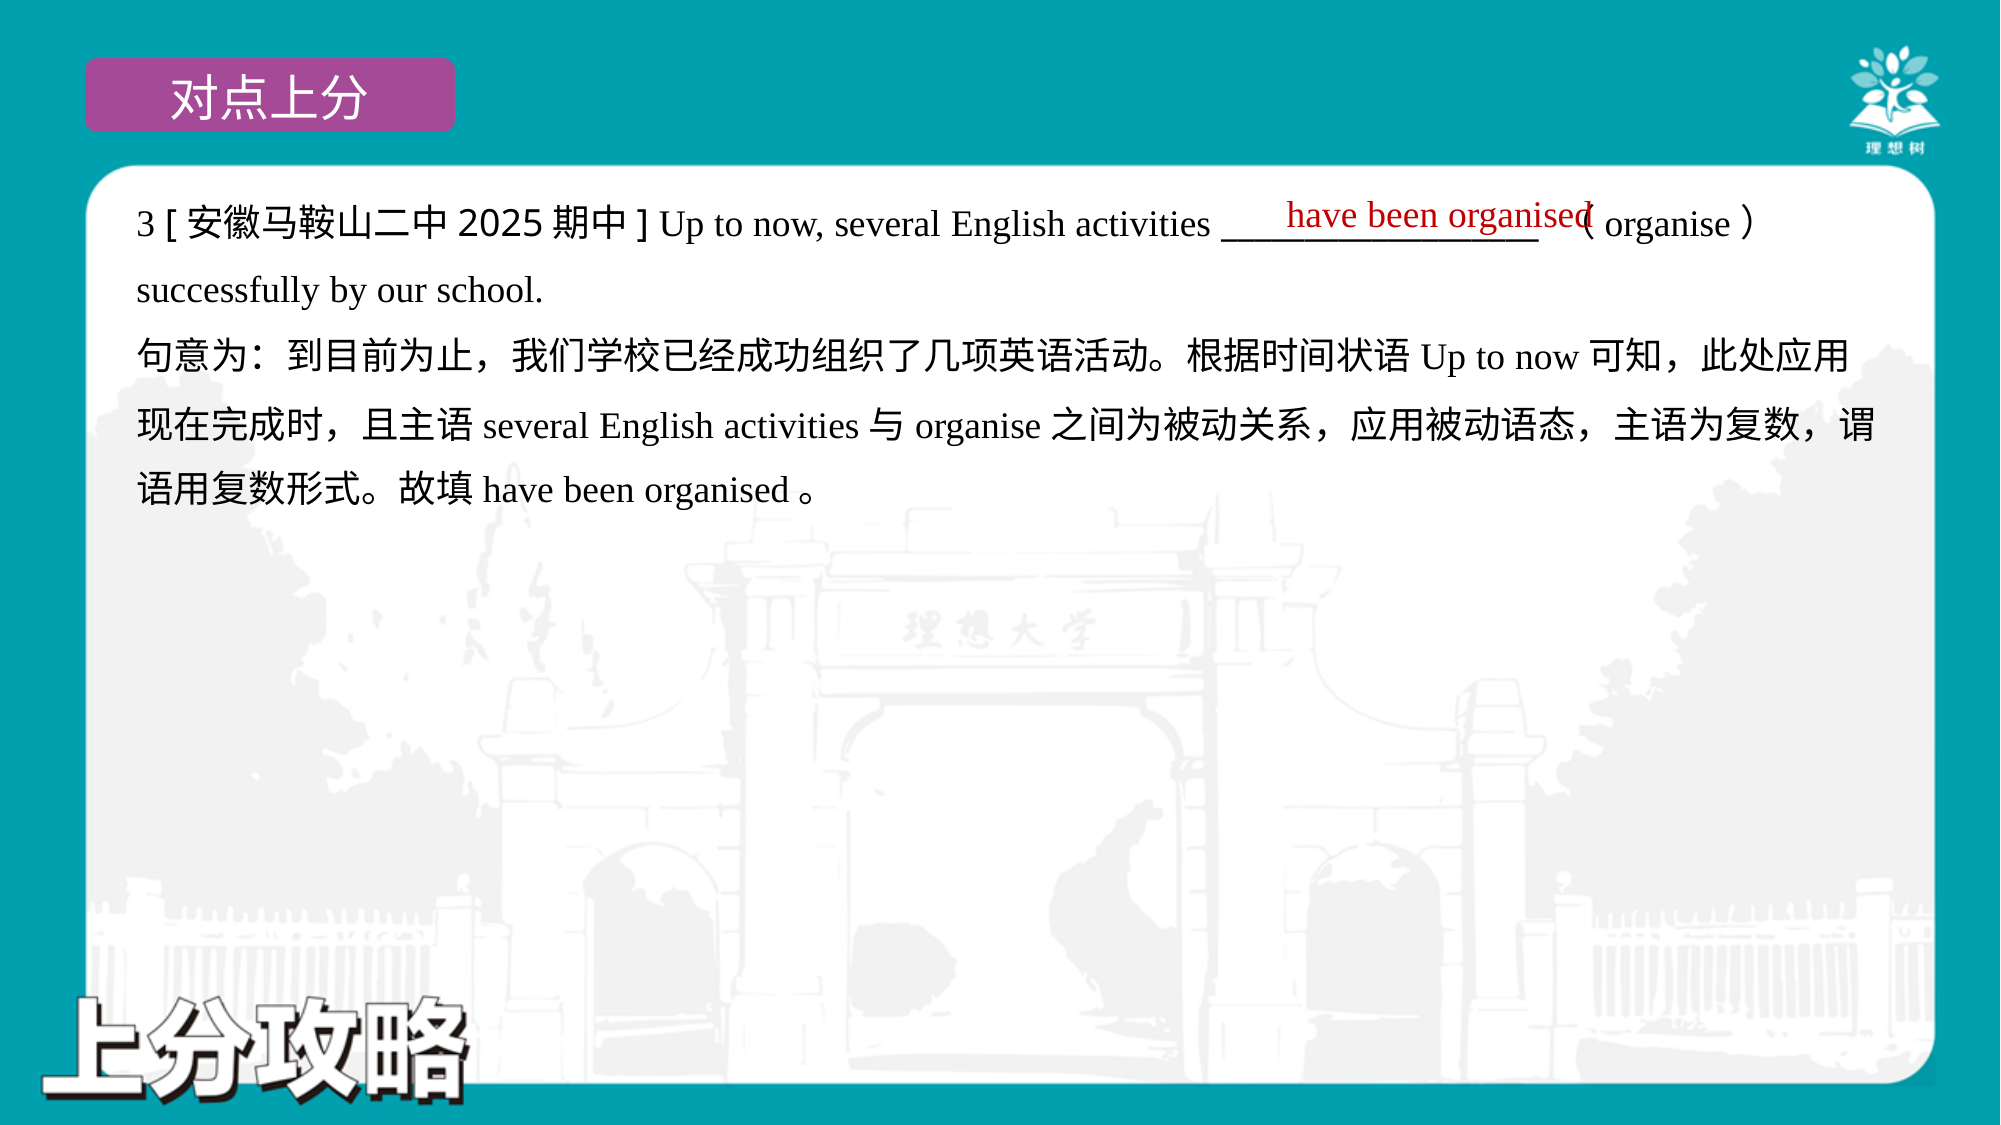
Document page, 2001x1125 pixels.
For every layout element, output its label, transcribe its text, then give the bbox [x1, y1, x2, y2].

picture [0, 0, 2000, 1125]
text_box 3 [安徽马鞍山二中2025期中] Up to now, several English activities ___________________ （organise） successfully by our school. [136, 176, 1865, 237]
text_box 句意为：到目前为止，我们学校已经成功组织了几项英语活动。根据时间状语Up to now可知，此处应用 现在完成时，且主语several English activities与organise之间为被动关系，应用被动语态，主语为复数，谓 语用复数形式。故填have been organised。 [136, 308, 1865, 504]
text_box have been organised [1264, 168, 1616, 228]
